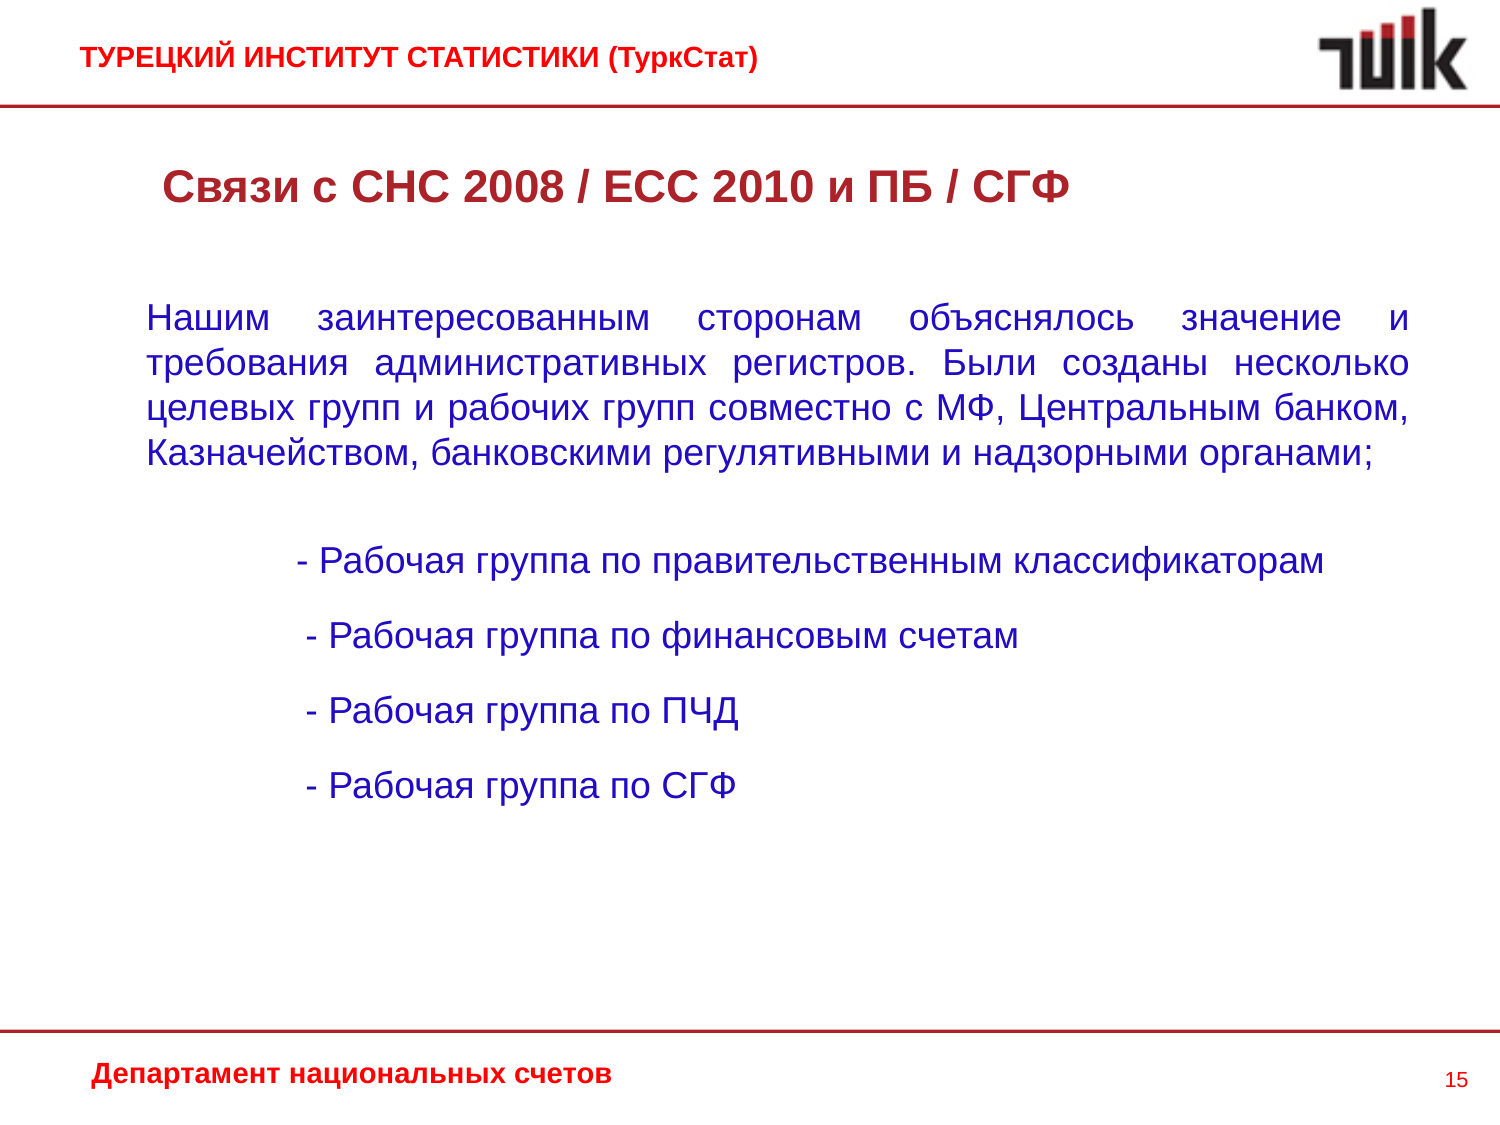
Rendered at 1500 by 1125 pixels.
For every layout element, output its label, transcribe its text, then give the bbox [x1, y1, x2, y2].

text_box Связи с СНС 2008 / ЕСС 2010 и ПБ / СГФ [147, 149, 1317, 219]
picture [1316, 0, 1477, 99]
slide_number 15 [1423, 1058, 1490, 1125]
text_box Департамент национальных счетов [76, 1046, 892, 1097]
text_box ТУРЕЦКИЙ ИНСТИТУТ СТАТИСТИКИ (ТуркСтат) [64, 30, 1270, 81]
text_box Нашим заинтересованным сторонам объяснялось значение и требования административных регистров. Были созданы несколько целевых групп и рабочих групп совместно с МФ, Центральным банком, Казначейством, банковскими регулятивными и надзорными органами; - Рабочая группа по правительственным классификаторам - Рабочая группа по финансовым счетам - Рабочая группа по ПЧД - Рабочая группа по СГФ [74, 226, 1425, 953]
